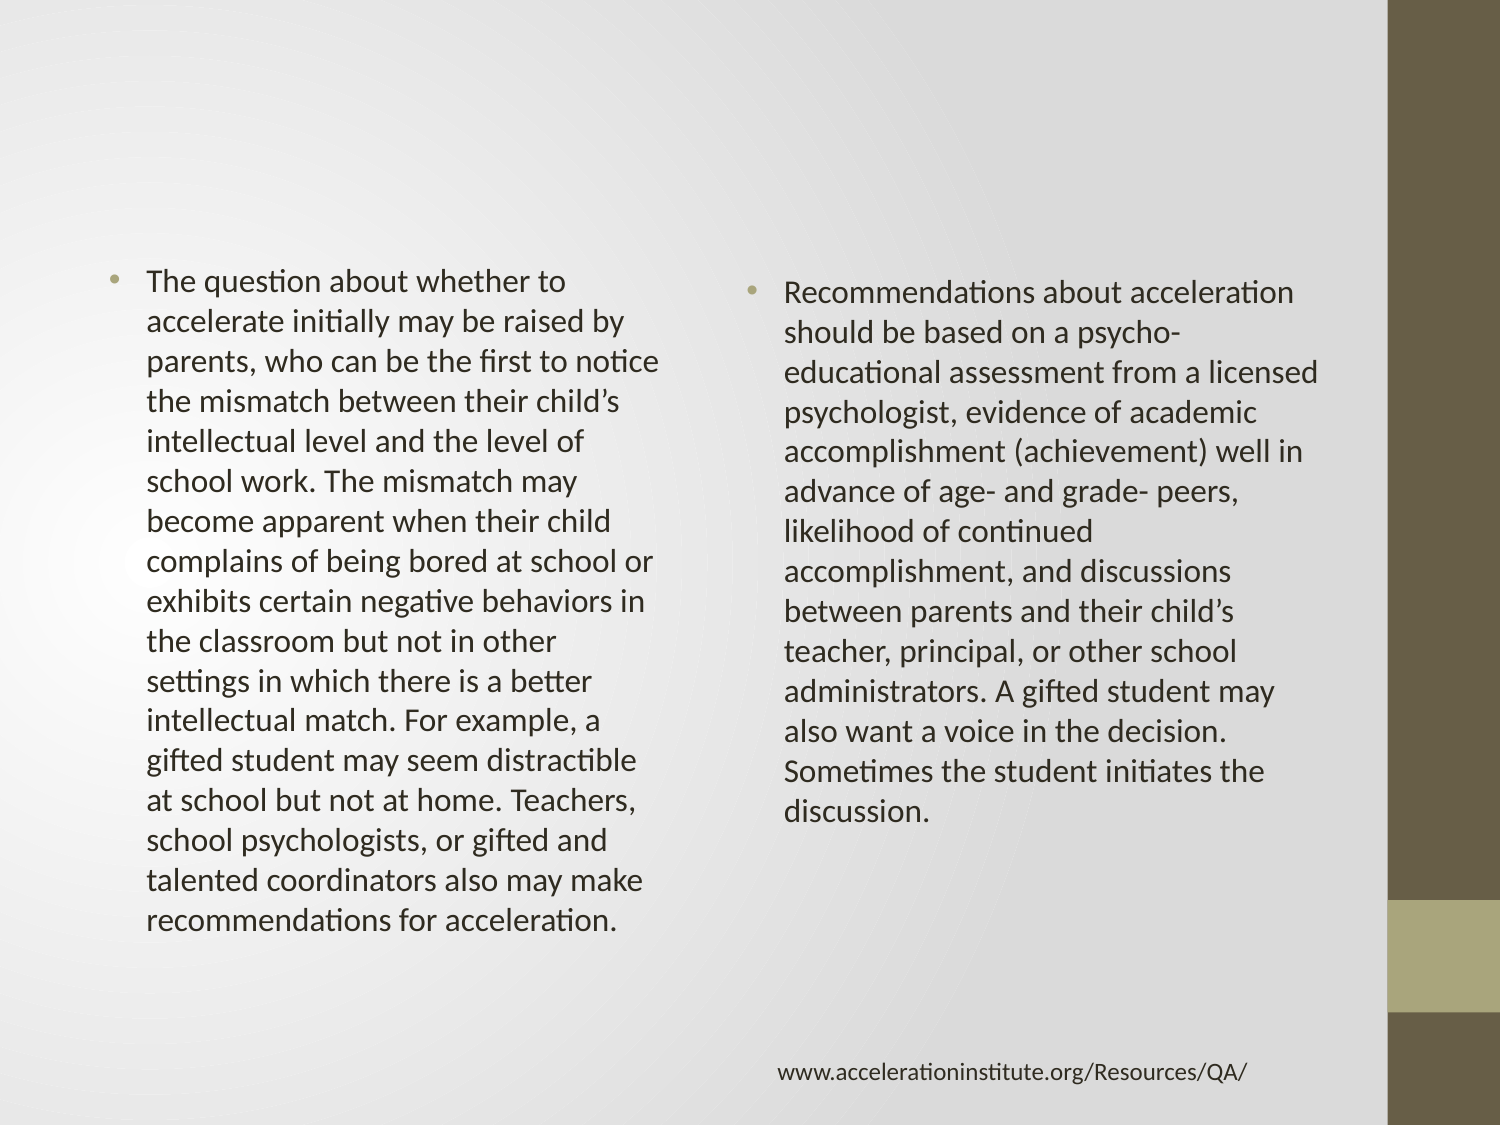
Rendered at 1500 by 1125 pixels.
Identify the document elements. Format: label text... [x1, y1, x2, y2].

text_box www.accelerationinstitute.org/Resources/QA/ [762, 1047, 1475, 1093]
list The question about whether to accelerate initially may be raised by parents, who can be the first to notice the mismatch between their child’s intellectual level and the level of school work. The mismatch may become apparent when their child complains of being bored at school or exhibits certain negative behaviors in the classroom but not in other settings in which there is a better intellectual match. For example, a gifted student may seem distractible at school but not at home. Teachers, school psychologists, or gifted and talented coordinators also may make recommendations for acceleration. [75, 251, 675, 1005]
list Recommendations about acceleration should be based on a psycho-educational assessment from a licensed psychologist, evidence of academic accomplishment (achievement) well in advance of age- and grade- peers, likelihood of continued accomplishment, and discussions between parents and their child’s teacher, principal, or other school administrators. A gifted student may also want a voice in the decision. Sometimes the student initiates the discussion. [712, 262, 1338, 913]
